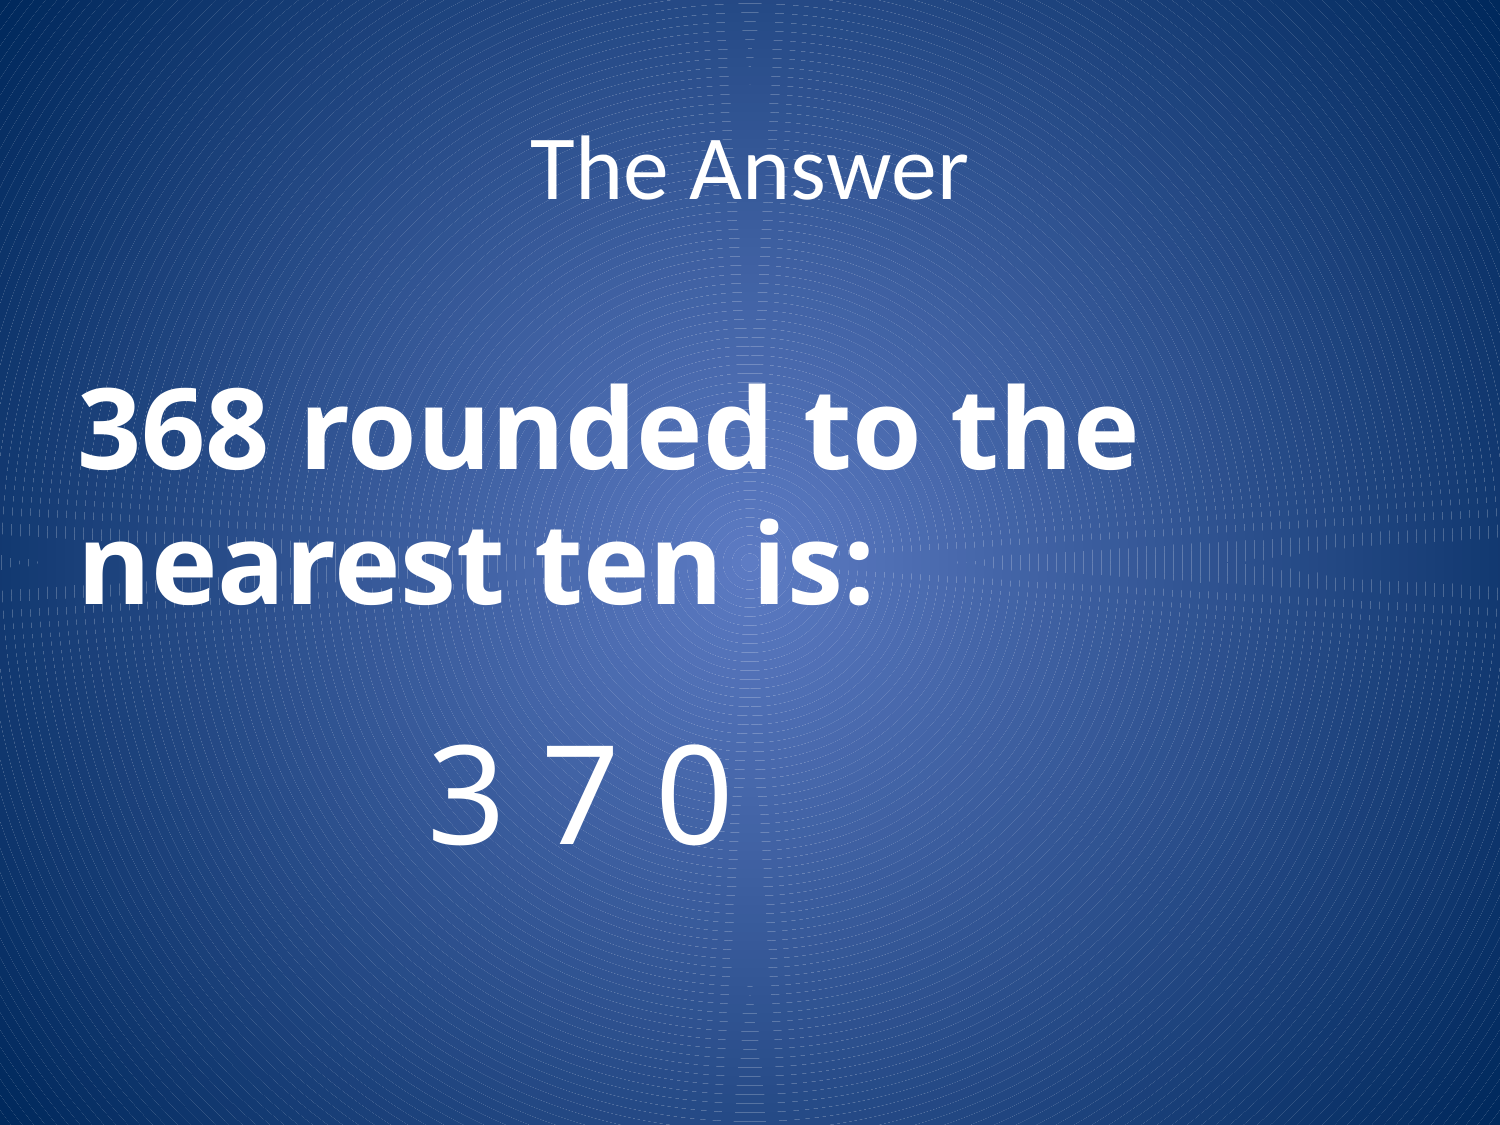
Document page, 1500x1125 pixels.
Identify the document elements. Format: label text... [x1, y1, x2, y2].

text_box 3 7 0 [412, 699, 1150, 880]
text_box 368 rounded to the nearest ten is: [62, 349, 1450, 695]
title The Answer [0, 75, 1500, 250]
